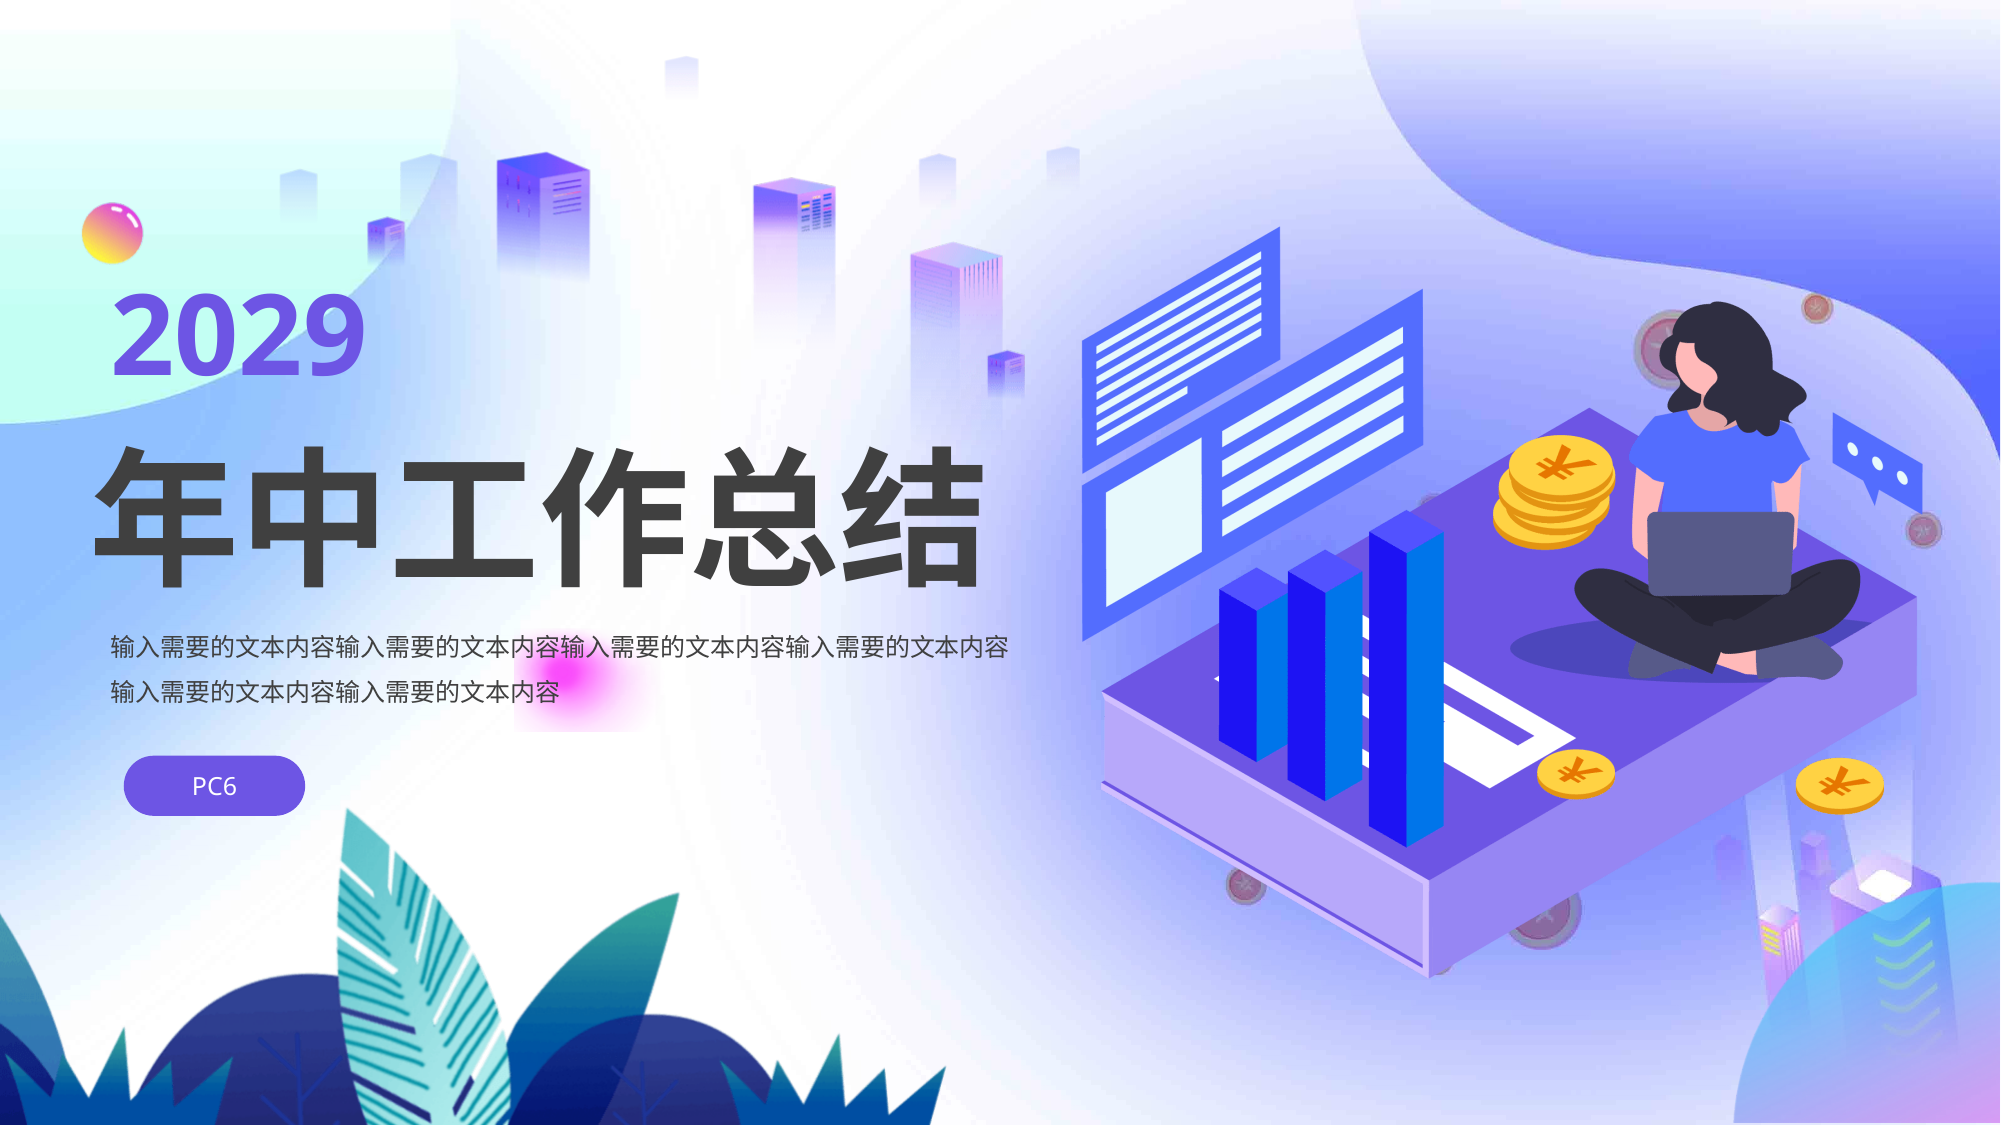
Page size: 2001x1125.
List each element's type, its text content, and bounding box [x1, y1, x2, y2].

text_box 年中工作总结 [74, 527, 1027, 612]
picture [0, 0, 2001, 1125]
text_box 输入需要的文本内容输入需要的文本内容输入需要的文本内容输入需要的文本内容 输入需要的文本内容输入需要的文本内容 [95, 609, 1027, 714]
